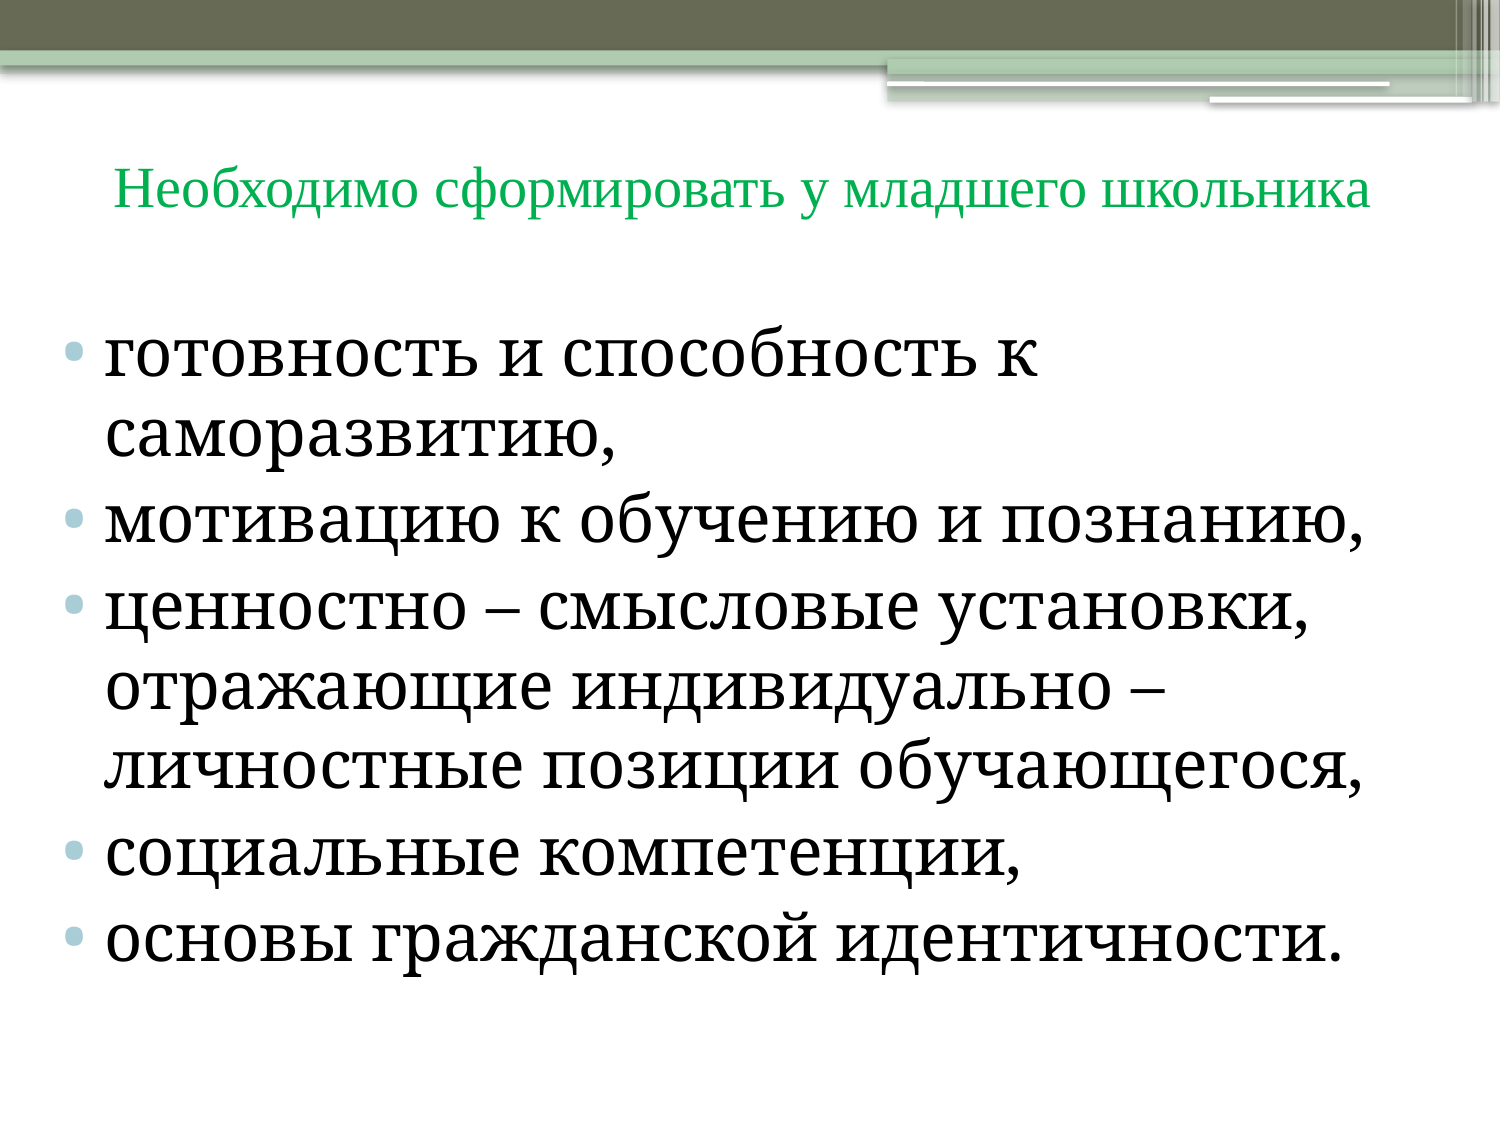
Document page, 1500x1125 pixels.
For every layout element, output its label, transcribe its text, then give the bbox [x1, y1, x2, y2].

title Необходимо сформировать у младшего школьника [75, 113, 1425, 256]
list готовность и способность к саморазвитию, мотивацию к обучению и познанию, ценностно – смысловые установки, отражающие индивидуально – личностные позиции обучающегося, социальные компетенции, основы гражданской идентичности. [29, 302, 1459, 1059]
